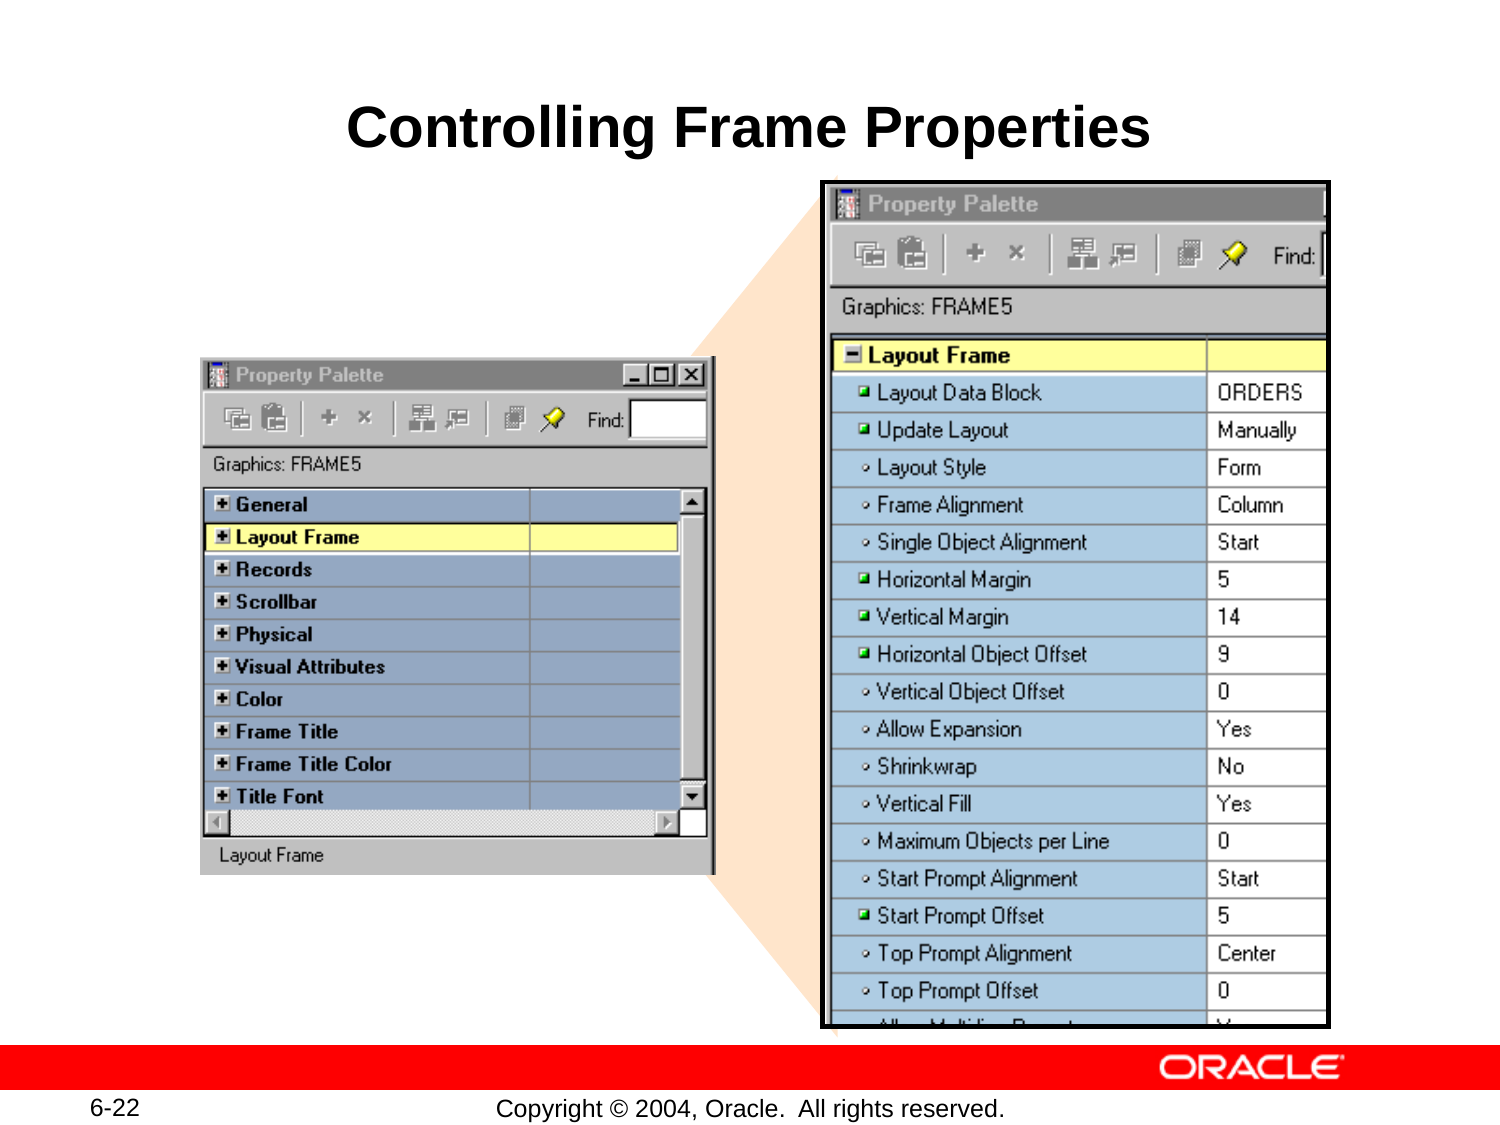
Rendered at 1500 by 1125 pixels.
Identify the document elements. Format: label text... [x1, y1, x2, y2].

picture [199, 355, 716, 876]
picture [824, 184, 1327, 1025]
text_box [692, 197, 819, 1015]
title Controlling Frame Properties [149, 87, 1351, 232]
